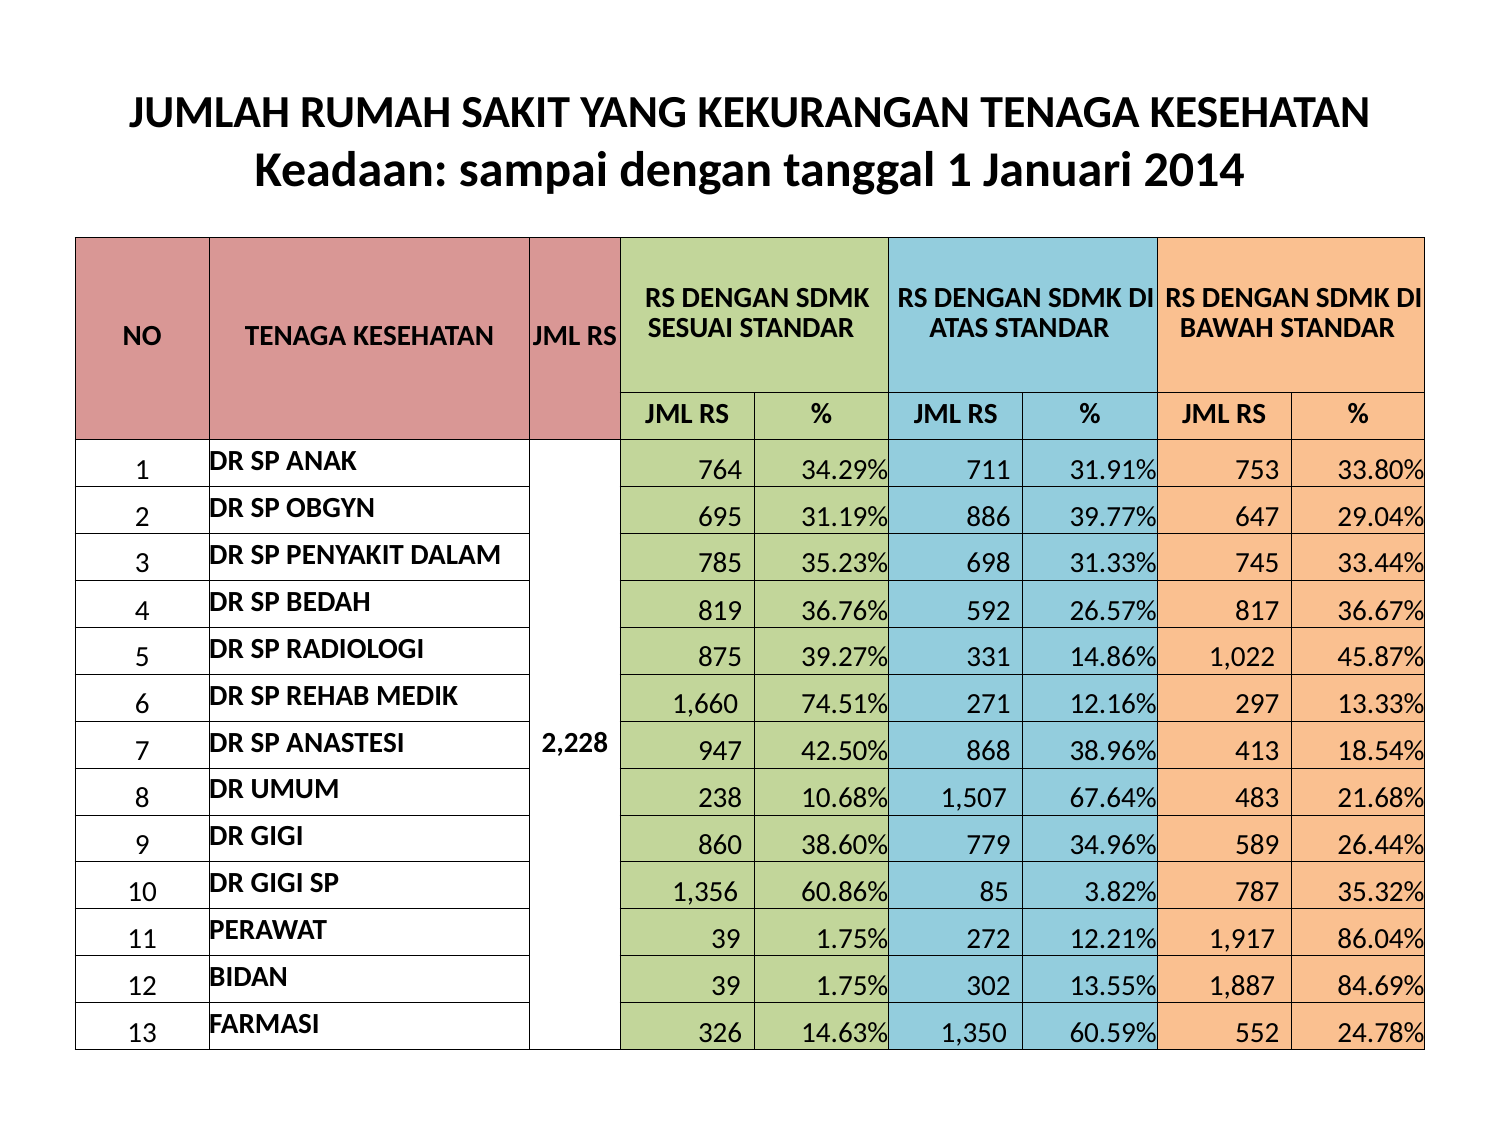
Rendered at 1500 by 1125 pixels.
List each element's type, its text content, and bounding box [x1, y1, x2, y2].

table_cell JML RS [889, 393, 1022, 439]
table_cell 331 [889, 628, 1022, 674]
table_cell 698 [889, 534, 1022, 580]
table_cell 39.27% [755, 628, 888, 674]
table_cell 11 [76, 909, 209, 955]
table_cell 10 [76, 862, 209, 908]
table_cell 1,660 [621, 675, 754, 721]
table_cell 1,507 [889, 769, 1022, 815]
table_cell DR SP BEDAH [210, 581, 529, 627]
table_cell 14.86% [1023, 628, 1157, 674]
table_cell 326 [621, 1003, 754, 1049]
table_cell % [1292, 393, 1424, 439]
table_cell 745 [1158, 534, 1291, 580]
table_cell 10.68% [755, 769, 888, 815]
table_cell 33.44% [1292, 534, 1424, 580]
table_header JML RS [530, 238, 620, 439]
table_cell 1 [76, 440, 209, 486]
table_cell 31.91% [1023, 440, 1157, 486]
table_cell 31.33% [1023, 534, 1157, 580]
table_header RS DENGAN SDMK DI ATAS STANDAR [889, 238, 1157, 392]
table_header NO [76, 238, 209, 439]
table_cell 483 [1158, 769, 1291, 815]
table_cell DR SP PENYAKIT DALAM [210, 534, 529, 580]
table_cell 2,228 [530, 440, 620, 1049]
table_cell DR UMUM [210, 769, 529, 815]
table_cell 1,917 [1158, 909, 1291, 955]
table_cell 947 [621, 722, 754, 768]
table_cell DR GIGI SP [210, 862, 529, 908]
table_cell PERAWAT [210, 909, 529, 955]
table_cell 42.50% [755, 722, 888, 768]
table_cell JML RS [621, 393, 754, 439]
table_cell 647 [1158, 487, 1291, 533]
table_cell DR GIGI [210, 816, 529, 861]
table_cell 36.67% [1292, 581, 1424, 627]
table_cell 24.78% [1292, 1003, 1424, 1049]
table_cell DR SP OBGYN [210, 487, 529, 533]
table_cell 779 [889, 816, 1022, 861]
table_cell 1,356 [621, 862, 754, 908]
table_cell 7 [76, 722, 209, 768]
table_cell 26.44% [1292, 816, 1424, 861]
table_cell 13.55% [1023, 956, 1157, 1002]
table_cell 1,350 [889, 1003, 1022, 1049]
table_cell 3.82% [1023, 862, 1157, 908]
table_cell 34.96% [1023, 816, 1157, 861]
table_header RS DENGAN SDMK SESUAI STANDAR [621, 238, 888, 392]
table_cell 39.77% [1023, 487, 1157, 533]
table_cell 13 [76, 1003, 209, 1049]
table_cell 14.63% [755, 1003, 888, 1049]
table_cell 6 [76, 675, 209, 721]
table_cell DR SP ANAK [210, 440, 529, 486]
table_cell 1,022 [1158, 628, 1291, 674]
table_cell 297 [1158, 675, 1291, 721]
table_cell 12 [76, 956, 209, 1002]
table_cell 271 [889, 675, 1022, 721]
table_cell 84.69% [1292, 956, 1424, 1002]
table_header TENAGA KESEHATAN [210, 238, 529, 439]
table_cell 21.68% [1292, 769, 1424, 815]
table_cell 60.86% [755, 862, 888, 908]
table_cell 1.75% [755, 956, 888, 1002]
table_cell 60.59% [1023, 1003, 1157, 1049]
table_cell 85 [889, 862, 1022, 908]
table_cell 413 [1158, 722, 1291, 768]
table_cell 238 [621, 769, 754, 815]
table_cell 39 [621, 909, 754, 955]
table_cell 711 [889, 440, 1022, 486]
table_cell 1.75% [755, 909, 888, 955]
table_cell 9 [76, 816, 209, 861]
table_cell 4 [76, 581, 209, 627]
table_header RS DENGAN SDMK DI BAWAH STANDAR [1158, 238, 1424, 392]
table_cell % [755, 393, 888, 439]
table_cell 785 [621, 534, 754, 580]
table_cell 868 [889, 722, 1022, 768]
table_cell BIDAN [210, 956, 529, 1002]
table_cell 34.29% [755, 440, 888, 486]
table_cell 13.33% [1292, 675, 1424, 721]
table_cell 35.32% [1292, 862, 1424, 908]
table_cell FARMASI [210, 1003, 529, 1049]
table_cell 589 [1158, 816, 1291, 861]
table_cell 26.57% [1023, 581, 1157, 627]
table_cell 5 [76, 628, 209, 674]
table_cell 12.21% [1023, 909, 1157, 955]
table_cell 35.23% [755, 534, 888, 580]
table_cell 67.64% [1023, 769, 1157, 815]
table_cell 12.16% [1023, 675, 1157, 721]
table_cell 36.76% [755, 581, 888, 627]
table_cell 8 [76, 769, 209, 815]
table_cell 302 [889, 956, 1022, 1002]
table_cell 74.51% [755, 675, 888, 721]
table_cell 695 [621, 487, 754, 533]
table_cell DR SP RADIOLOGI [210, 628, 529, 674]
table_cell DR SP ANASTESI [210, 722, 529, 768]
table_cell 753 [1158, 440, 1291, 486]
table_cell 45.87% [1292, 628, 1424, 674]
title JUMLAH RUMAH SAKIT YANG KEKURANGAN TENAGA KESEHATAN Keadaan: sampai dengan tanggal 1 Januari 2014 [75, 45, 1425, 233]
table_cell 1,887 [1158, 956, 1291, 1002]
table_cell 29.04% [1292, 487, 1424, 533]
table_cell 819 [621, 581, 754, 627]
table_cell 18.54% [1292, 722, 1424, 768]
table_cell 860 [621, 816, 754, 861]
table_cell 3 [76, 534, 209, 580]
table_cell % [1023, 393, 1157, 439]
table_cell DR SP REHAB MEDIK [210, 675, 529, 721]
table_cell 764 [621, 440, 754, 486]
table_cell 38.60% [755, 816, 888, 861]
table_cell 38.96% [1023, 722, 1157, 768]
table_cell 875 [621, 628, 754, 674]
table_cell 886 [889, 487, 1022, 533]
table_cell 39 [621, 956, 754, 1002]
table_cell 552 [1158, 1003, 1291, 1049]
table_cell 31.19% [755, 487, 888, 533]
table_cell 33.80% [1292, 440, 1424, 486]
table_cell 86.04% [1292, 909, 1424, 955]
table_cell 817 [1158, 581, 1291, 627]
table_cell 787 [1158, 862, 1291, 908]
table_cell JML RS [1158, 393, 1291, 439]
table_cell 272 [889, 909, 1022, 955]
table_cell 592 [889, 581, 1022, 627]
table_cell 2 [76, 487, 209, 533]
